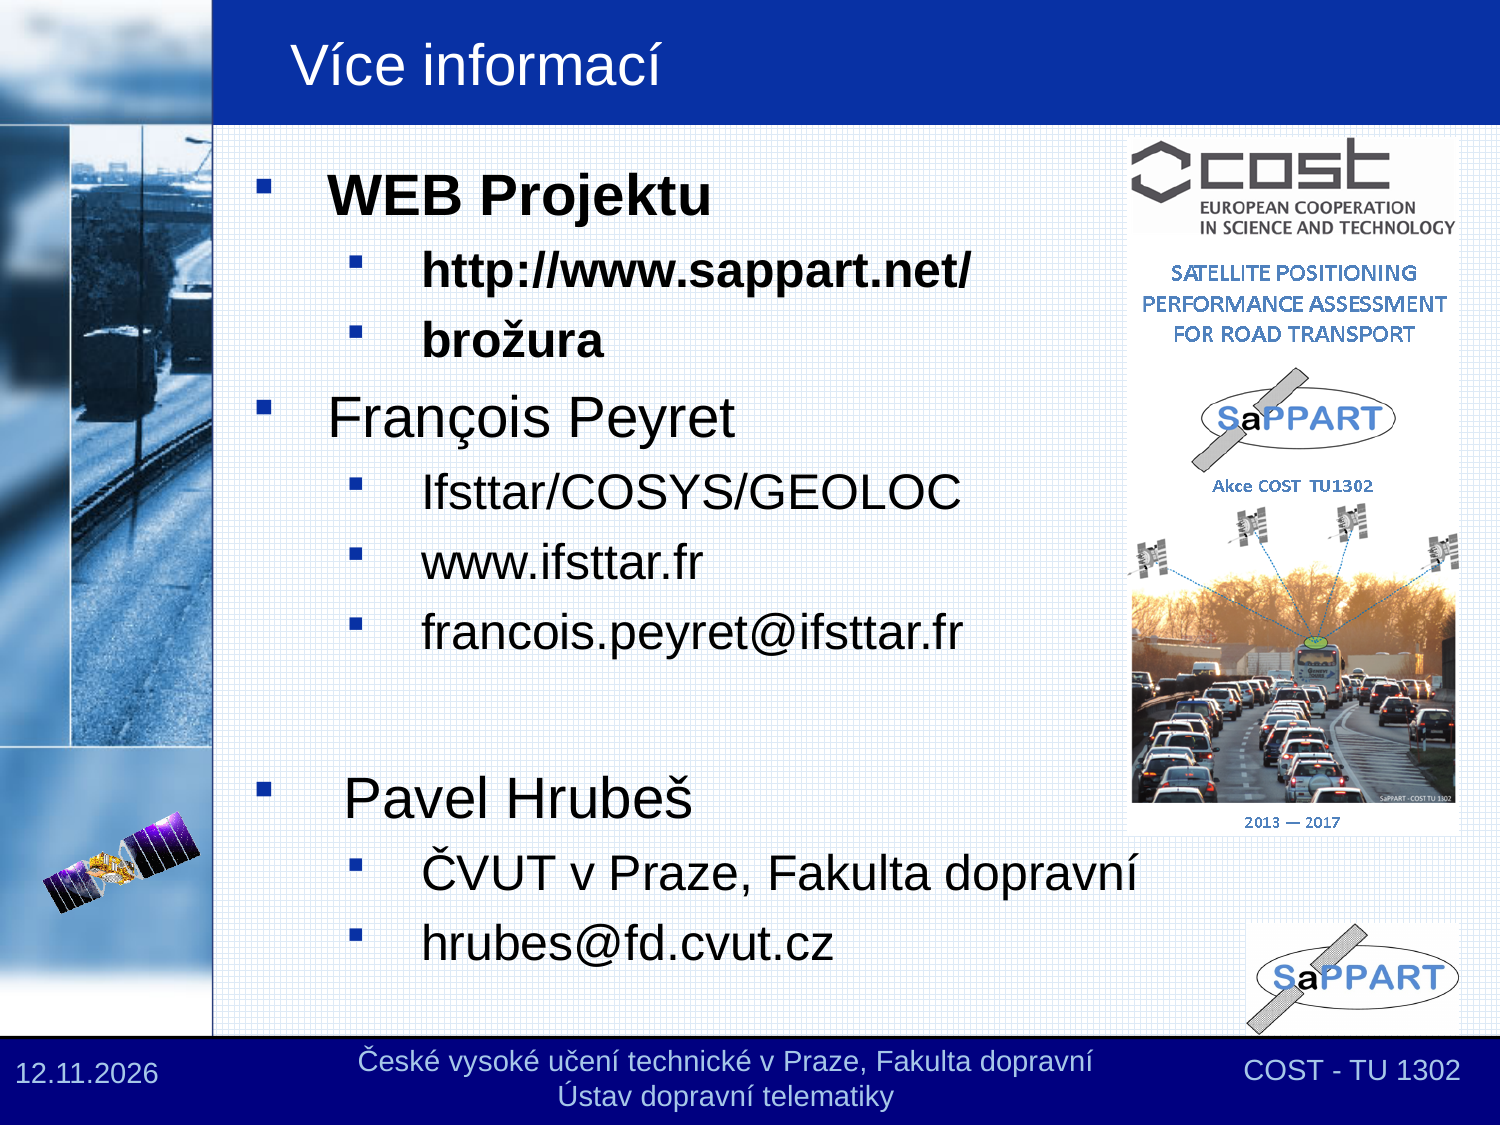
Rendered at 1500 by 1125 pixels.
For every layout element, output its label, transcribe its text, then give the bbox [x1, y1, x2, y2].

list WEB Projektu http://www.sappart.net/ brožura François Peyret Ifsttar/COSYS/GEOLOC www.ifsttar.fr francois.peyret@ifsttar.fr Pavel Hrubeš ČVUT v Praze, Fakulta dopravní hrubes@fd.cvut.cz [237, 149, 1450, 1000]
picture [1246, 923, 1459, 1035]
picture [1126, 136, 1459, 836]
picture [0, 0, 211, 1035]
title Více informací [275, 0, 1500, 125]
